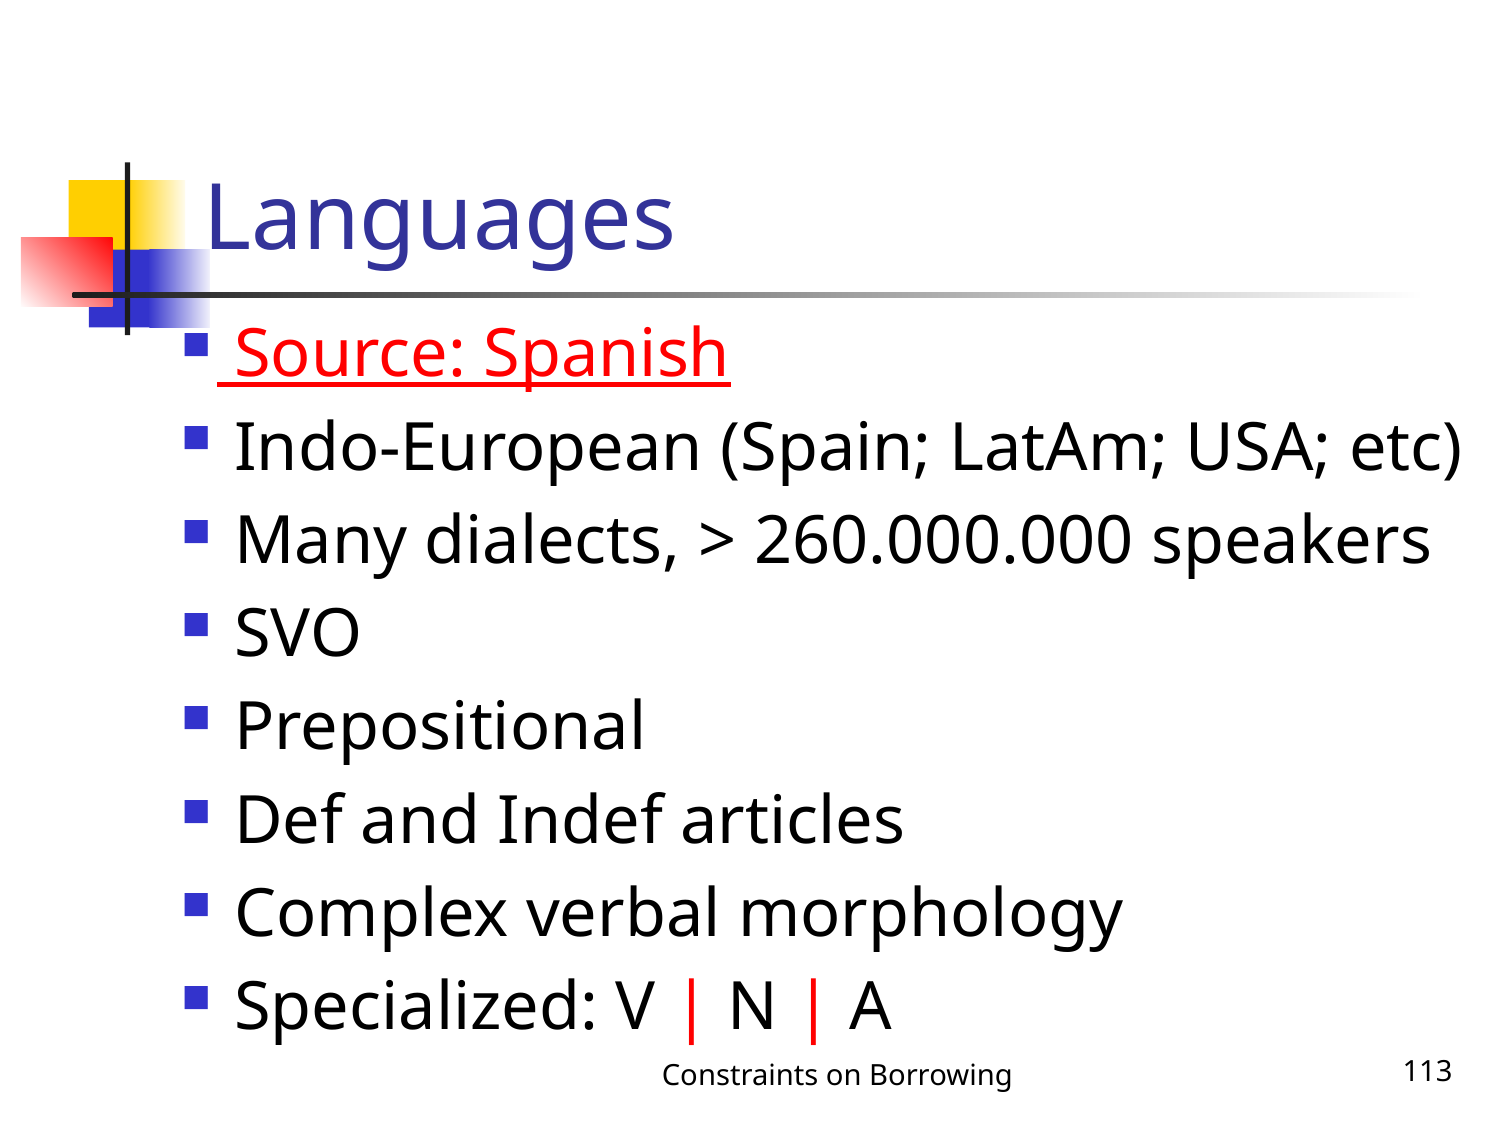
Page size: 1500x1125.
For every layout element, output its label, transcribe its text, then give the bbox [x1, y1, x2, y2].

footer Constraints on Borrowing [599, 1051, 1076, 1100]
title Languages [188, 34, 1468, 276]
slide_number 113 [1154, 1051, 1468, 1100]
text_box Source: Spanish Indo-European (Spain; LatAm; USA; etc) Many dialects, > 260.000.000 speakers SVO Prepositional Def and Indef articles Complex verbal morphology Specialized: V | N | A [166, 302, 1479, 1051]
